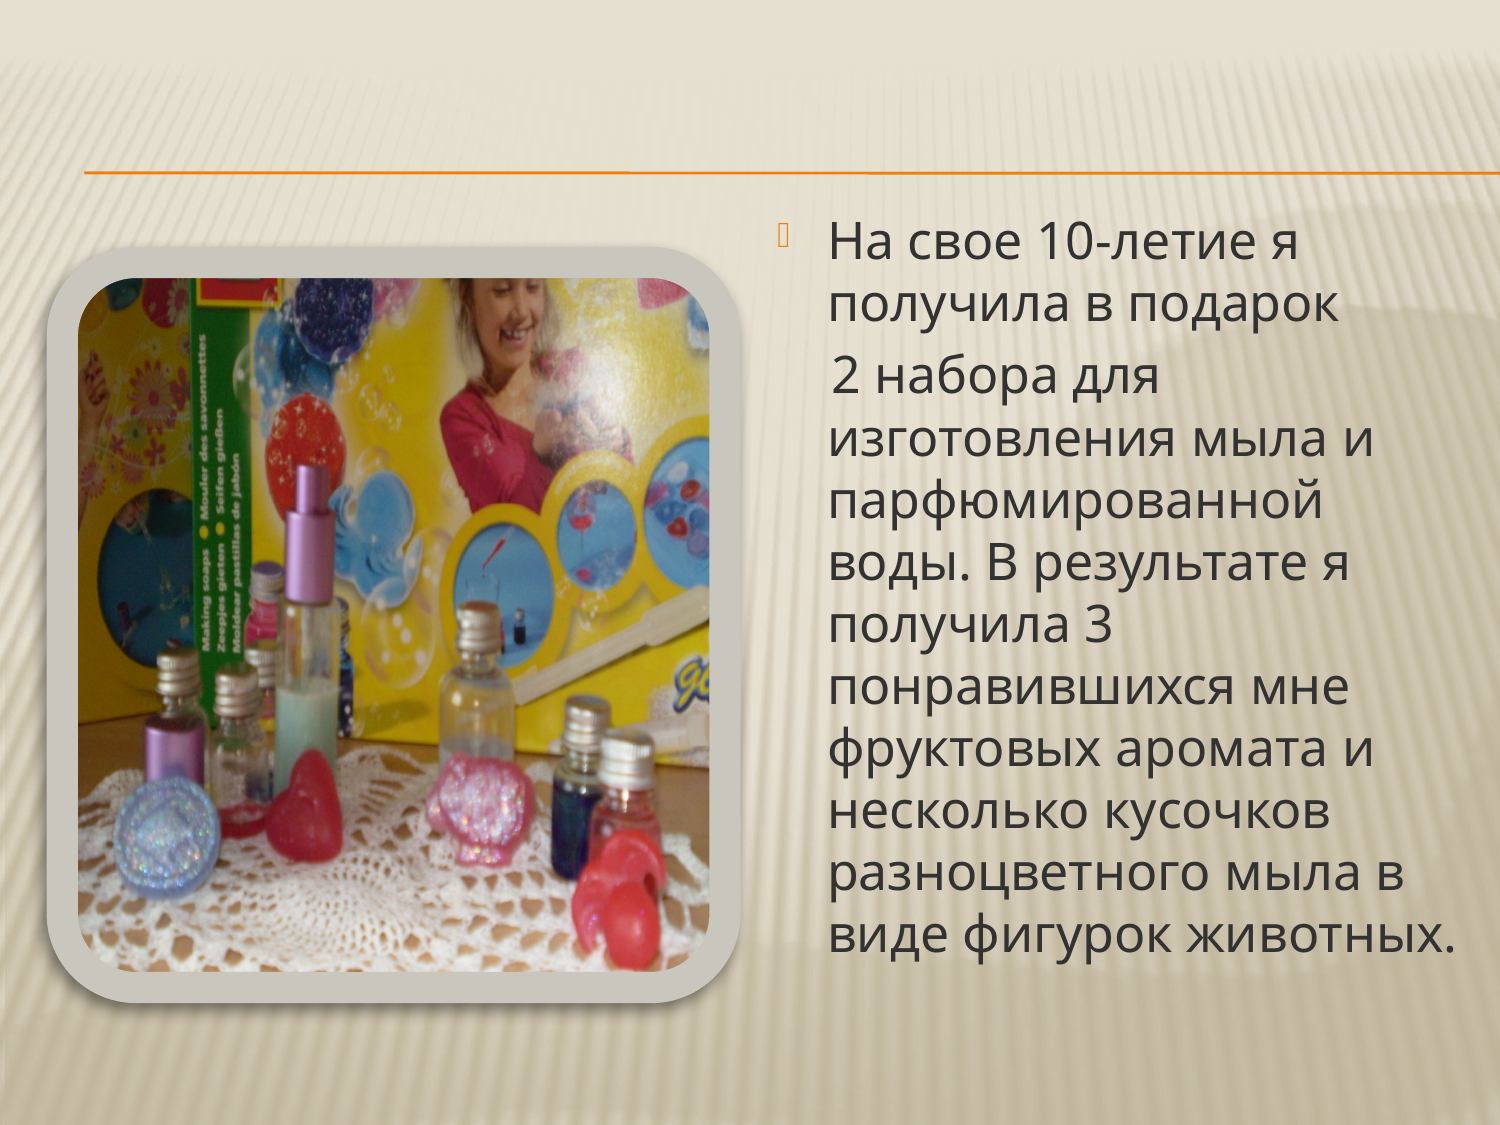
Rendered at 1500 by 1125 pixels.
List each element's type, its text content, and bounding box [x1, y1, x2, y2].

list На свое 10-летие я получила в подарок 2 набора для изготовления мыла и парфюмированной воды. В результате я получила 3 понравившихся мне фруктовых аромата и несколько кусочков разноцветного мыла в виде фигурок животных. [762, 200, 1475, 1038]
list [61, 262, 726, 988]
